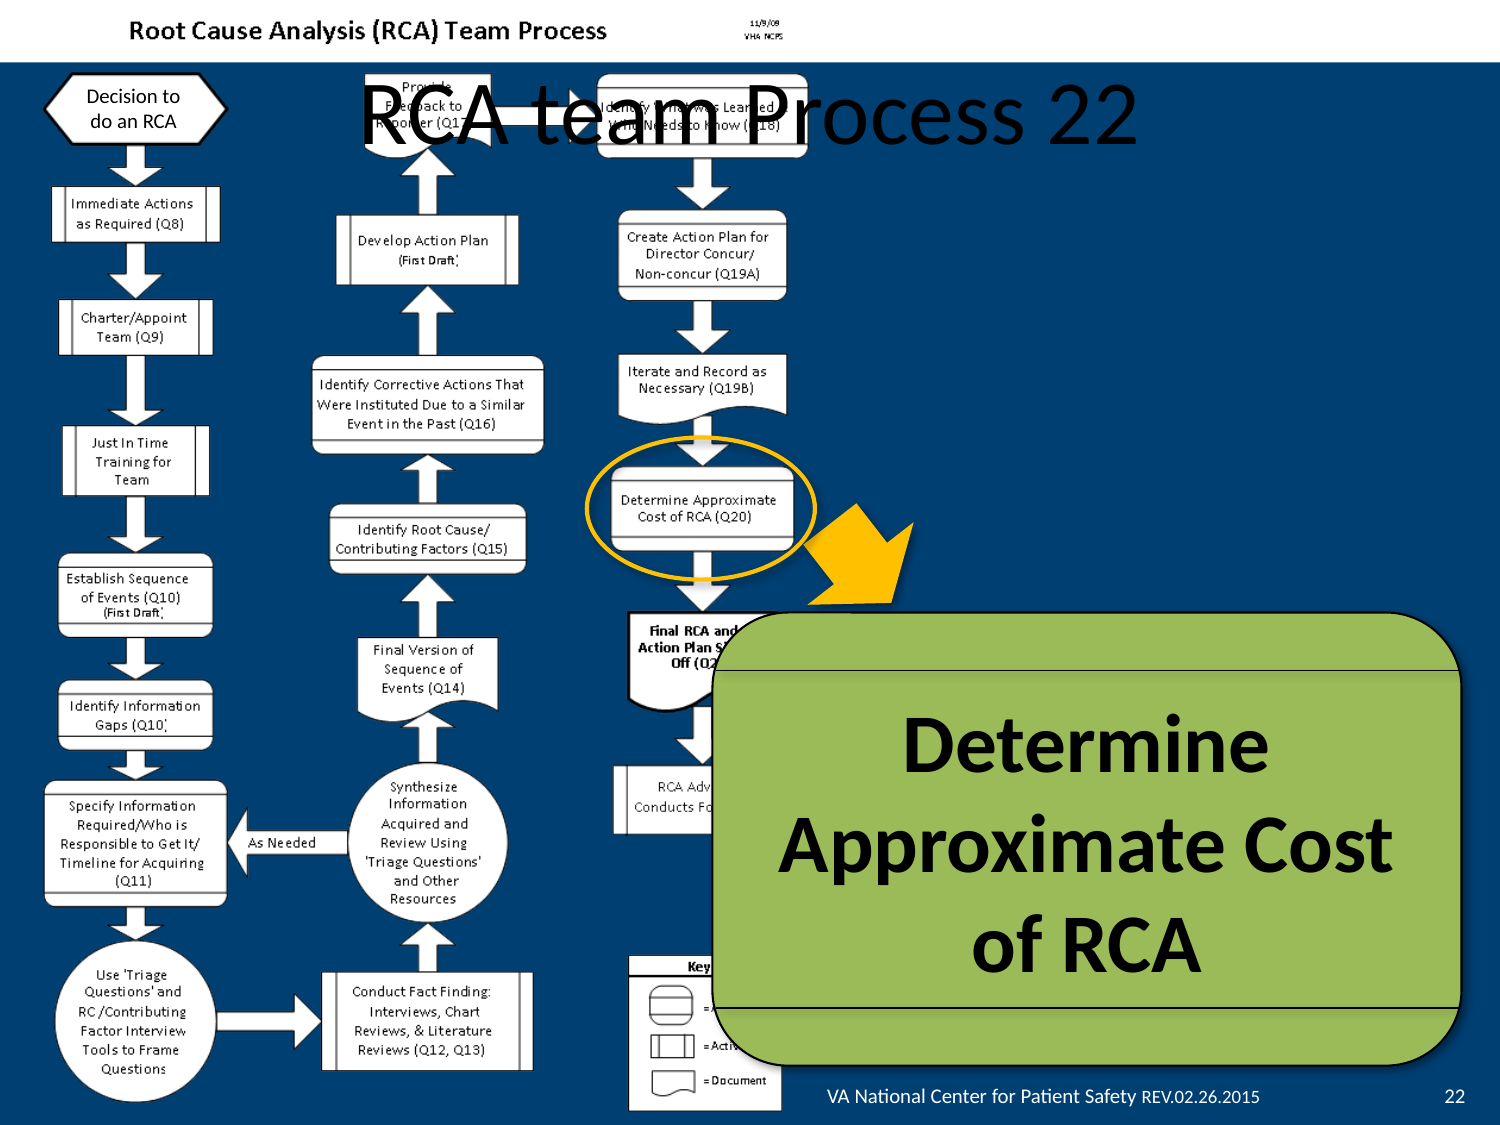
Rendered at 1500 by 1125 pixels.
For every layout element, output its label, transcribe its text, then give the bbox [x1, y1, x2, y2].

text_box [584, 435, 817, 582]
picture [810, 522, 816, 535]
title RCA team Process 22 [75, 45, 1425, 233]
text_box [712, 612, 1462, 1066]
picture [39, 0, 816, 1125]
text_box [805, 501, 916, 607]
